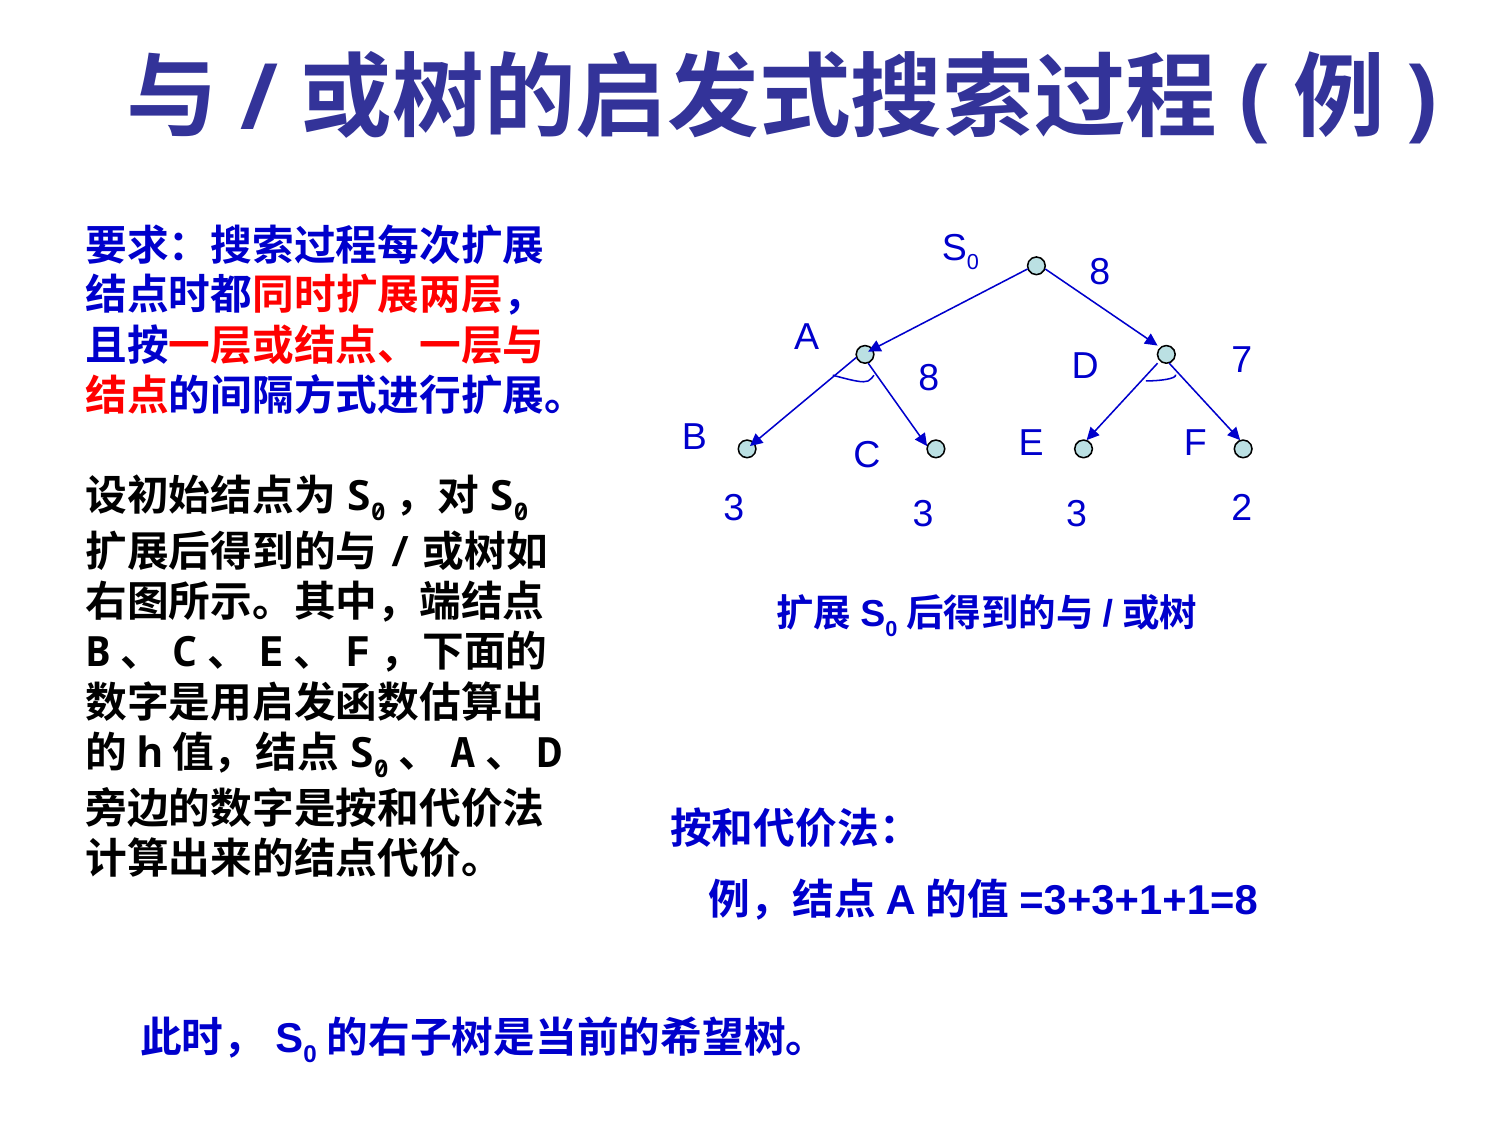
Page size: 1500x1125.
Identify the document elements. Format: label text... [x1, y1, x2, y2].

text_box E [1003, 410, 1052, 471]
text_box [1157, 345, 1176, 364]
text_box B [667, 404, 721, 465]
text_box [1145, 374, 1176, 381]
text_box 按和代价法： 例，结点A的值=3+3+1+1=8 [655, 794, 1353, 931]
text_box 8 [903, 345, 957, 406]
text_box [868, 363, 928, 447]
text_box [750, 376, 835, 447]
text_box [1089, 299, 1158, 346]
text_box 7 [1216, 327, 1270, 388]
text_box 2 [1216, 475, 1276, 536]
text_box 要求：搜索过程每次扩展结点时都同时扩展两层，且按一层或结点、一层与结点的间隔方式进行扩展。 设初始结点为S0，对S0扩展后得到的与/或树如右图所示。其中，端结点B、C、E、F，下面的数字是用启发函数估算出的h值，结点S0、A、D旁边的数字是按和代价法计算出来的结点代价。 [70, 160, 585, 890]
text_box S0 [927, 215, 1010, 282]
text_box 扩展S0后得到的与/或树 [761, 581, 1228, 648]
text_box [868, 282, 1003, 352]
text_box [927, 440, 945, 458]
text_box 3 [1051, 481, 1111, 542]
text_box [1074, 440, 1093, 458]
text_box F [1169, 410, 1217, 471]
text_box [856, 345, 874, 364]
text_box 与/或树的启发式搜索过程(例) [70, 30, 1494, 156]
text_box D [1056, 333, 1122, 394]
text_box [1027, 256, 1046, 275]
text_box [738, 440, 756, 458]
text_box [1234, 440, 1253, 458]
text_box [1086, 376, 1145, 441]
text_box 此时，S0的右子树是当前的希望树。 [82, 958, 904, 1075]
text_box [1217, 414, 1241, 441]
text_box 3 [897, 481, 957, 542]
text_box C [838, 422, 898, 483]
text_box 8 [1074, 239, 1129, 299]
text_box 3 [708, 475, 768, 536]
text_box [832, 375, 874, 382]
text_box A [779, 304, 839, 365]
